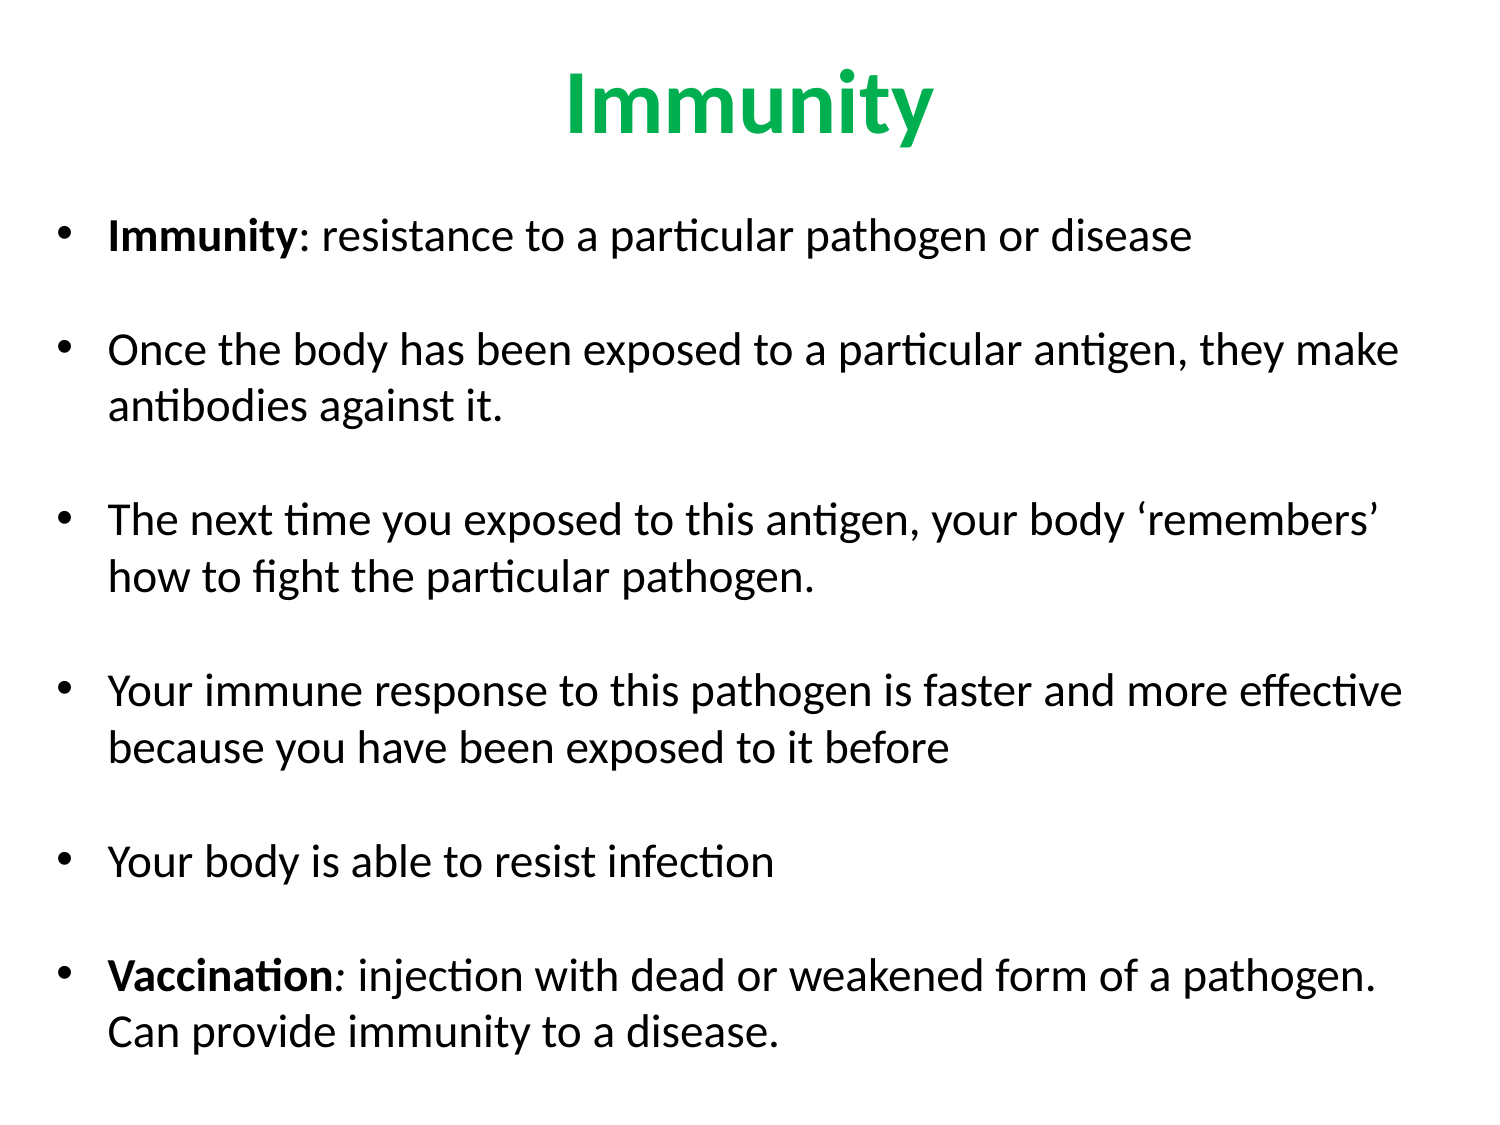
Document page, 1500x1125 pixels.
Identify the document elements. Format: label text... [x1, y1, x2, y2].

title Immunity [0, 3, 1500, 191]
list Immunity: resistance to a particular pathogen or disease Once the body has been exposed to a particular antigen, they make antibodies against it. The next time you exposed to this antigen, your body ‘remembers’ how to fight the particular pathogen. Your immune response to this pathogen is faster and more effective because you have been exposed to it before Your body is able to resist infection Vaccination: injection with dead or weakened form of a pathogen. Can provide immunity to a disease. [41, 196, 1459, 1071]
